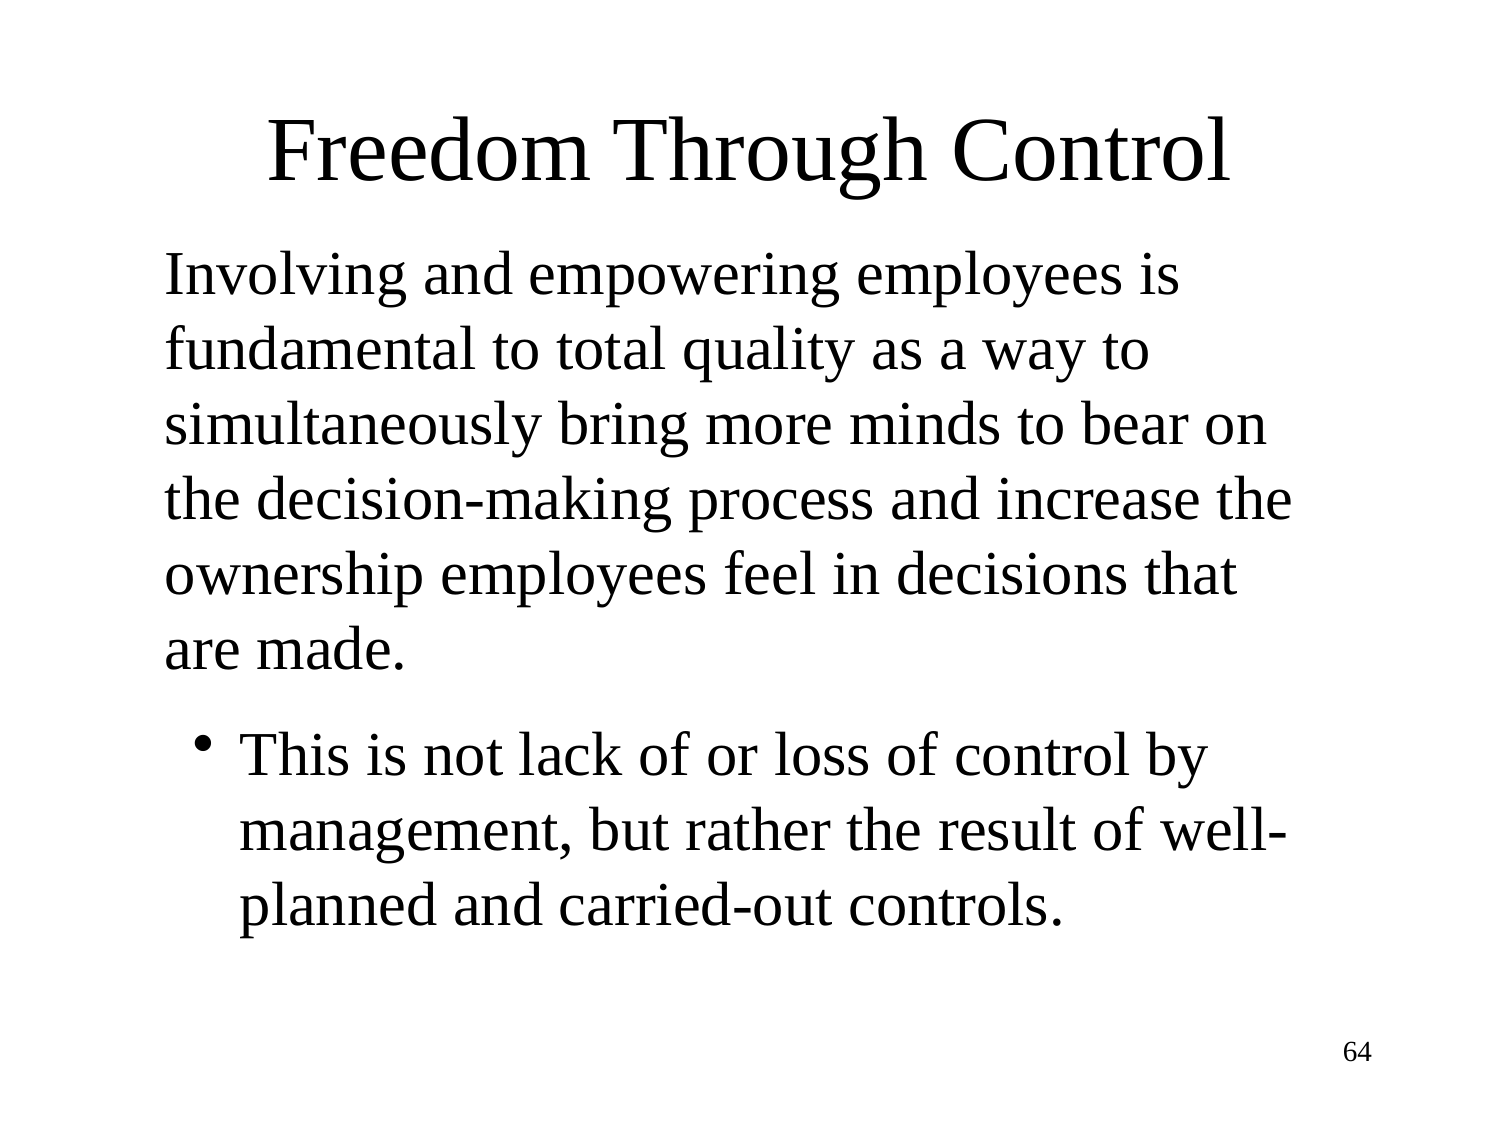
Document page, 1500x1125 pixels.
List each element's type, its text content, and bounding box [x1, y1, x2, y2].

text_box Involving and empowering employees is fundamental to total quality as a way to simultaneously bring more minds to bear on the decision-making process and increase the ownership employees feel in decisions that are made. This is not lack of or loss of control by management, but rather the result of well-planned and carried-out controls. [149, 224, 1338, 946]
title Freedom Through Control [112, 50, 1388, 238]
slide_number 64 [1074, 1025, 1388, 1100]
